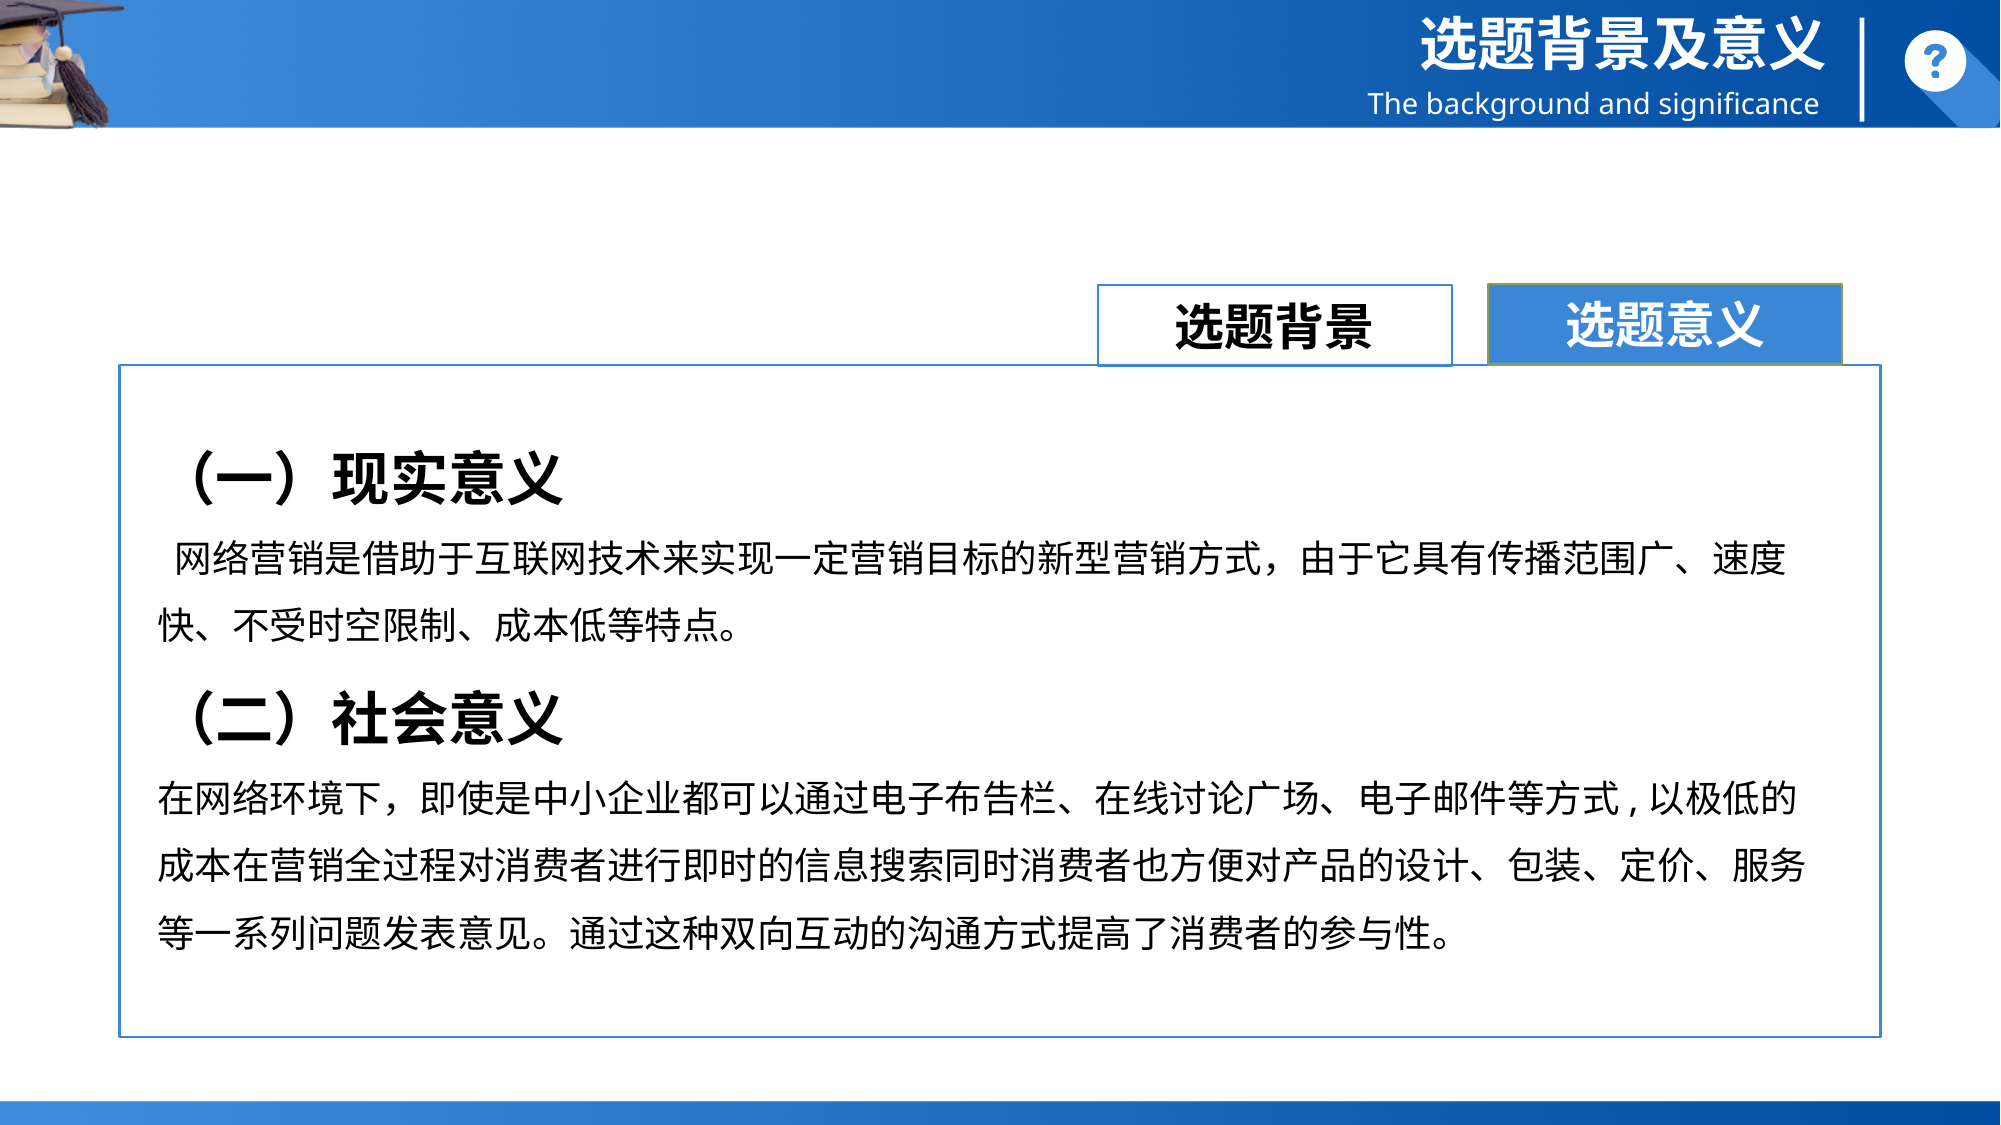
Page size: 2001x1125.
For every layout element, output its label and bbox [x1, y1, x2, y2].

text_box [1094, 285, 1455, 366]
text_box [1487, 284, 1843, 365]
picture [0, 0, 2000, 1125]
text_box [1346, 0, 1843, 129]
text_box [1904, 29, 2000, 129]
